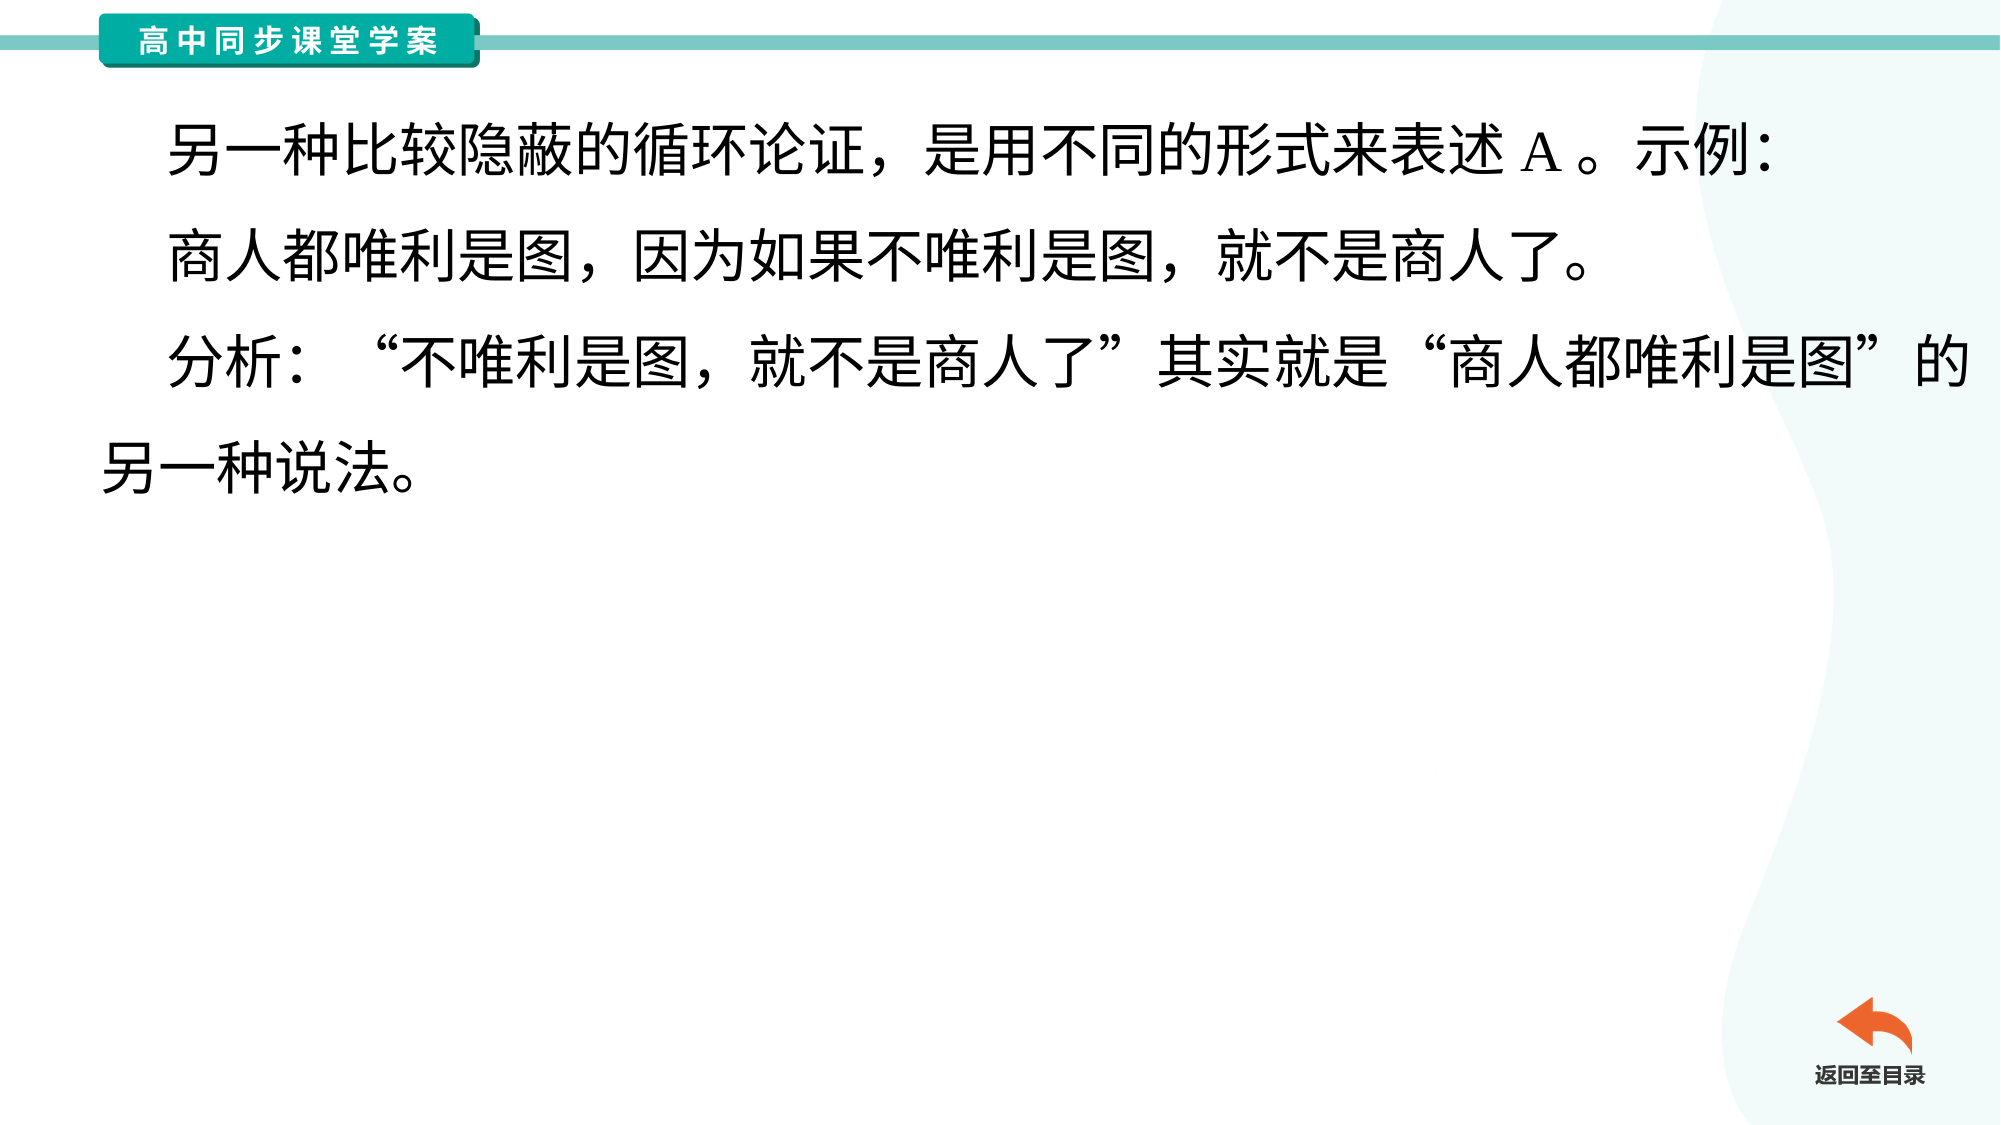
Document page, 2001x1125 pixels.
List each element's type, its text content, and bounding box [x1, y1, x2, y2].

text_box 另一种比较隐蔽的循环论证，是用不同的形式来表述A。示例： 商人都唯利是图，因为如果不唯利是图，就不是商人了。 分析：“不唯利是图，就不是商人了”其实就是“商人都唯利是图”的 另一种说法。 [100, 76, 1899, 502]
picture [0, 0, 2000, 1125]
